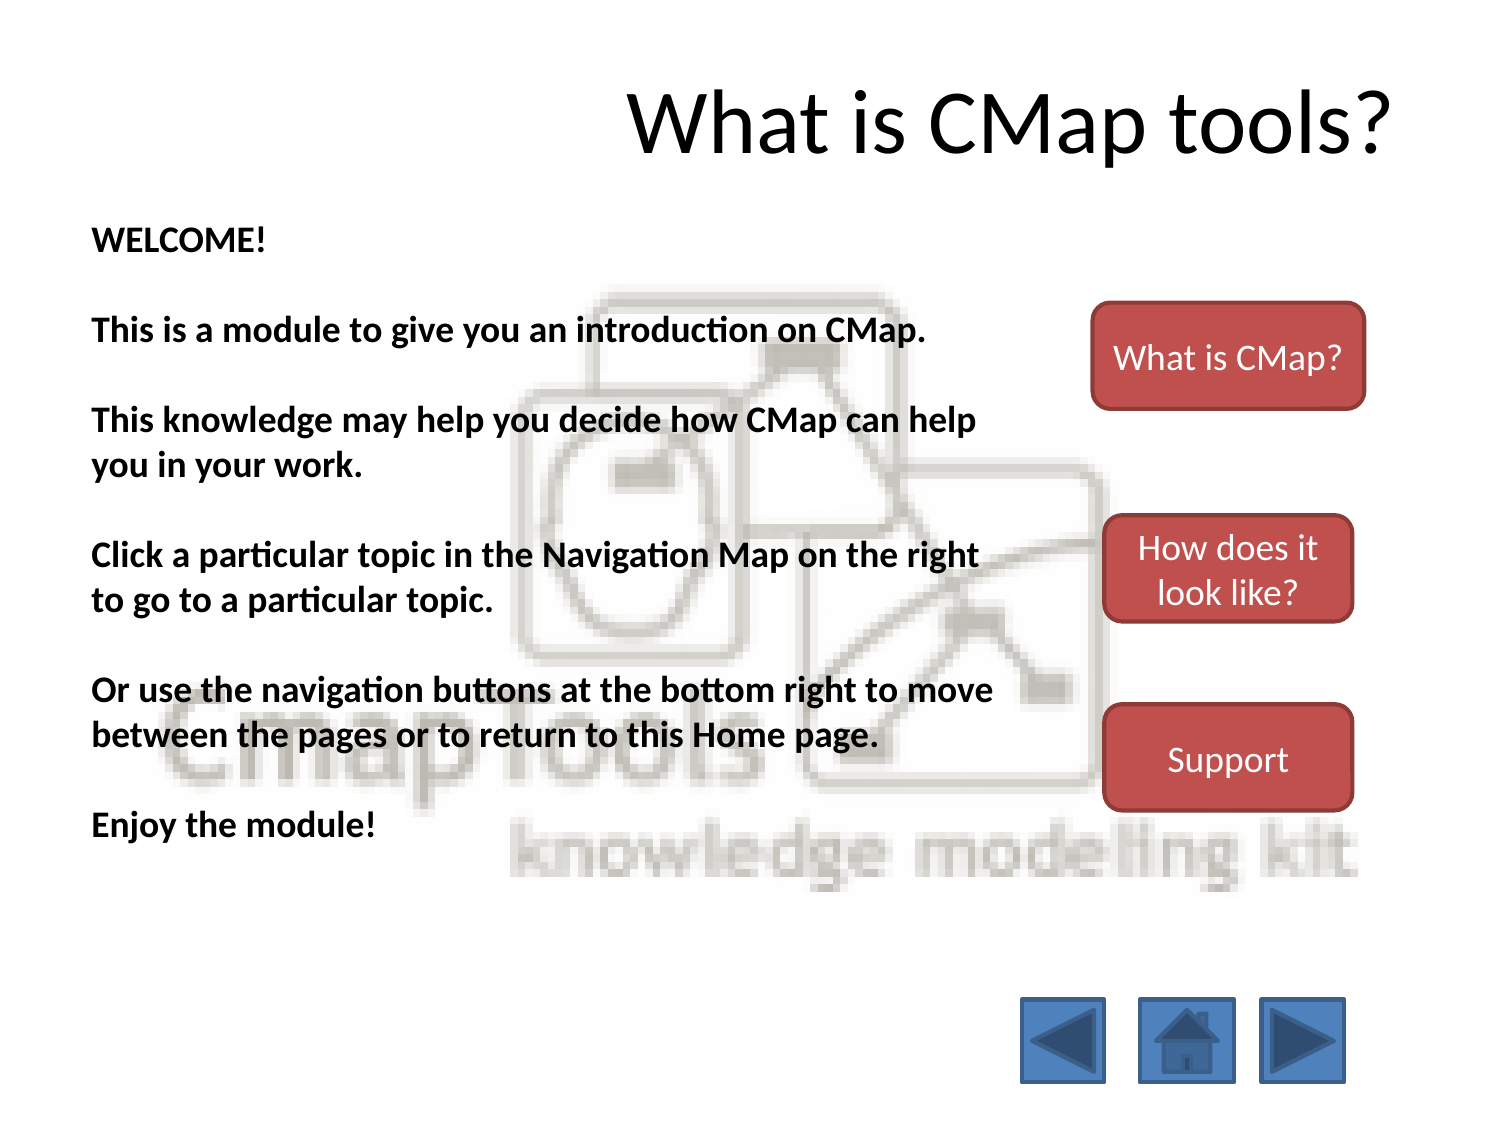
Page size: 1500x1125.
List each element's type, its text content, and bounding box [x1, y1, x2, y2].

text_box WELCOME! This is a module to give you an introduction on CMap. This knowledge may help you decide how CMap can help you in your work. Click a particular topic in the Navigation Map on the right to go to a particular topic. Or use the navigation buttons at the bottom right to move between the pages or to return to this Home page. Enjoy the module! [76, 208, 1022, 898]
text_box Support [1102, 702, 1355, 813]
text_box What is CMap? [1090, 300, 1367, 411]
text_box [1259, 997, 1346, 1084]
text_box [1138, 997, 1236, 1084]
text_box [1020, 997, 1106, 1084]
text_box What is CMap tools? [612, 54, 1411, 180]
text_box How does it look like? [1102, 513, 1355, 624]
